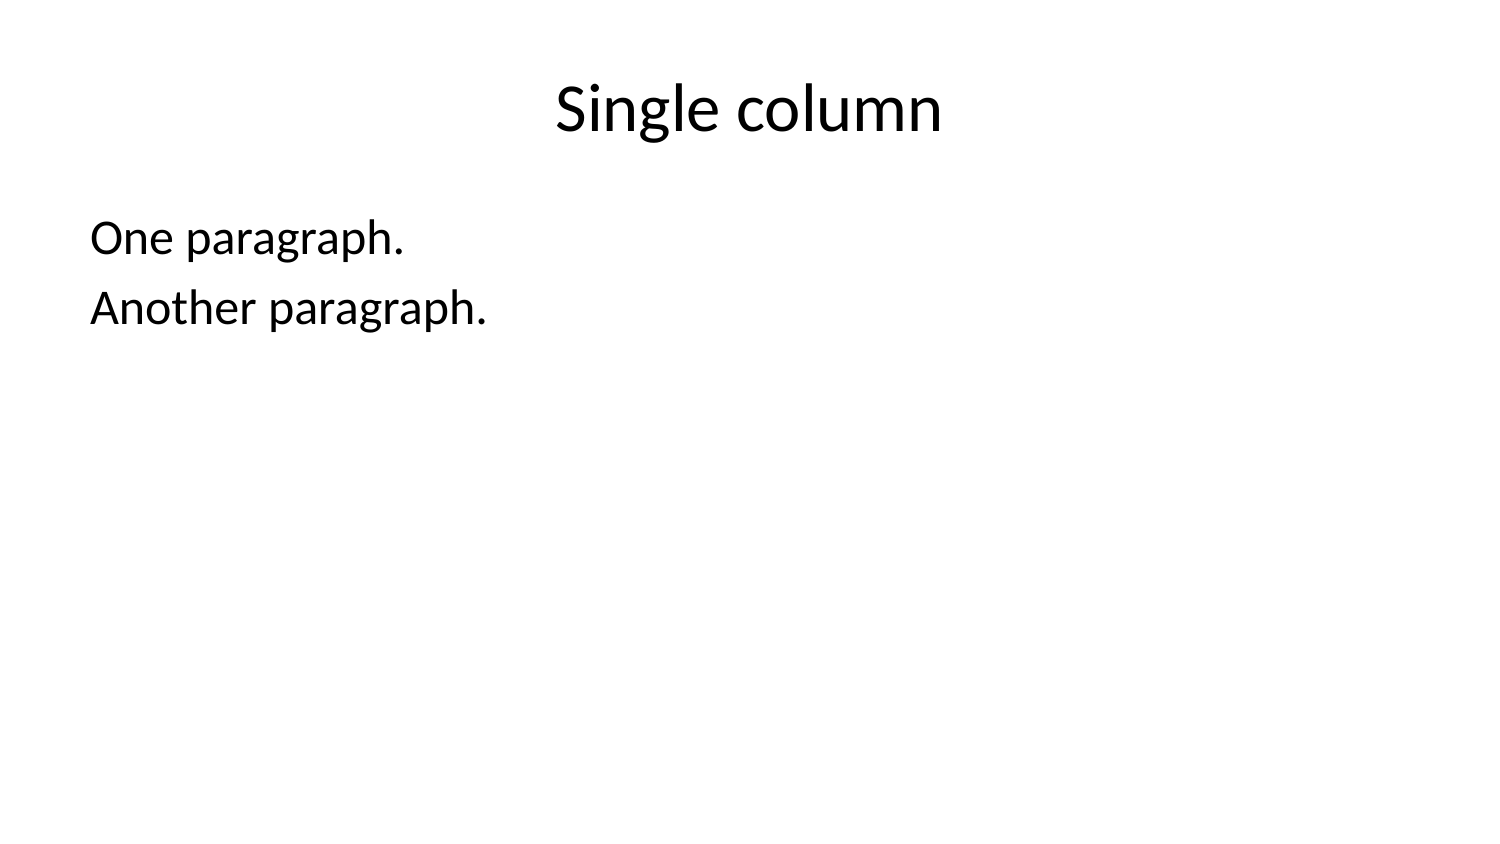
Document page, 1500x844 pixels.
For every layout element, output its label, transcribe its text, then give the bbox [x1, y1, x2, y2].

list One paragraph. Another paragraph. [75, 196, 1425, 754]
title Single column [75, 33, 1425, 175]
